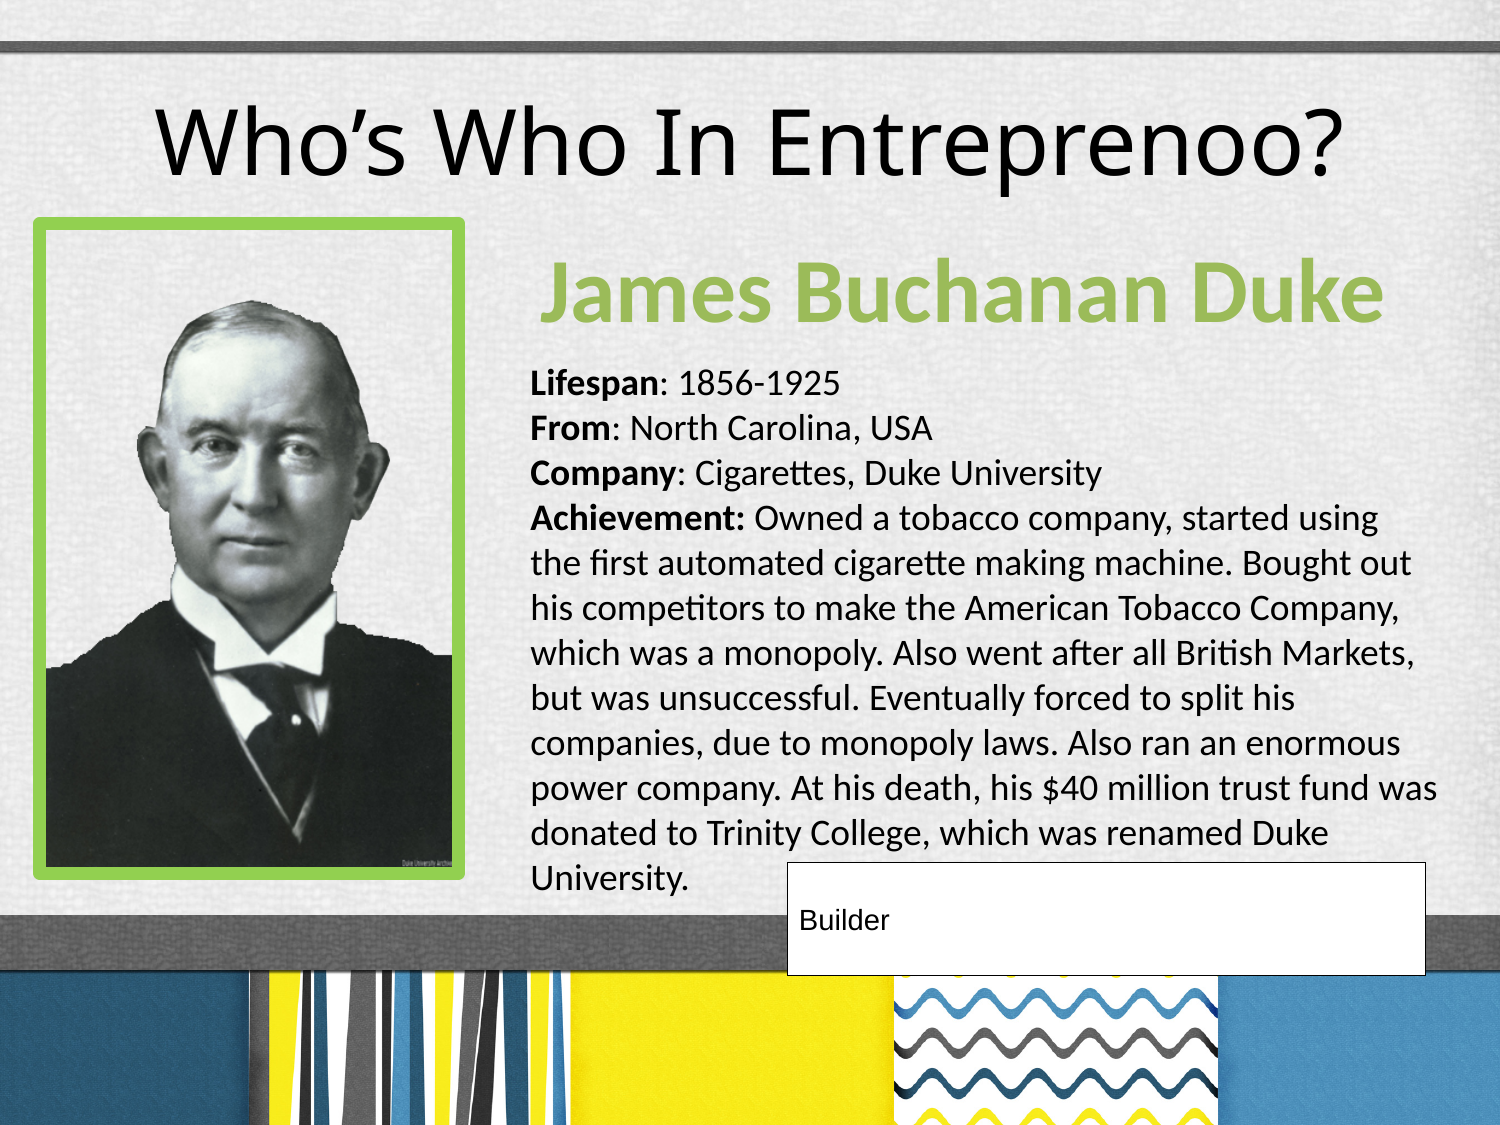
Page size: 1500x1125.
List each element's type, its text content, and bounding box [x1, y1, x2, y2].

title Who’s Who In Entreprenoo? [75, 45, 1425, 233]
picture [0, 0, 1500, 1125]
text_box Lifespan: 1856-1925 From: North Carolina, USA Company: Cigarettes, Duke University Achievement: Owned a tobacco company, started using the first automated cigarette making machine. Bought out his competitors to make the American Tobacco Company, which was a monopoly. Also went after all British Markets, but was unsuccessful. Eventually forced to split his companies, due to monopoly laws. Also ran an enormous power company. At his death, his $40 million trust fund was donated to Trinity College, which was renamed Duke University. [515, 350, 1454, 905]
text_box [38, 221, 461, 875]
text_box James Buchanan Duke [512, 223, 1415, 349]
